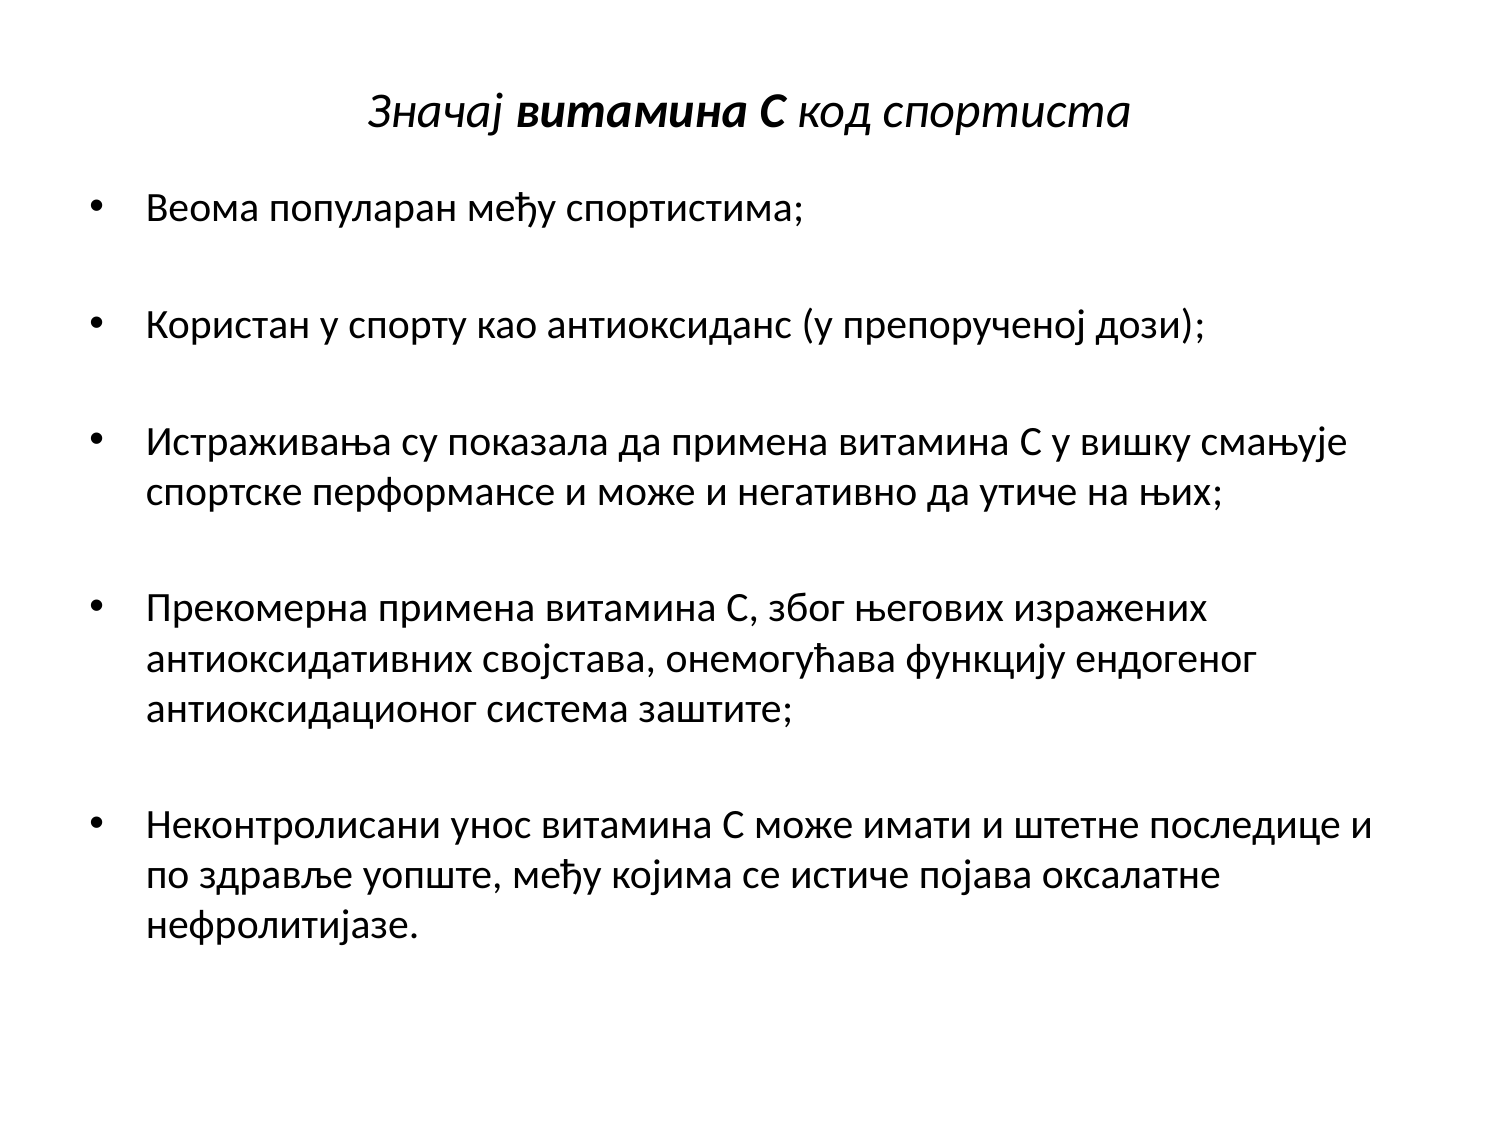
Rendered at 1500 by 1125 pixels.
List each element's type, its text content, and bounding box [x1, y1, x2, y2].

list Веома популаран међу спортистима; Користан у спорту као антиоксиданс (у препорученој дози); Истраживања су показала да примена витамина C у вишку смањује спортске перформансе и може и негативно да утиче на њих; Прекомерна примена витамина C, због његових изражених антиоксидативних својстава, онемогућава функцију ендогеног антиоксидационог система заштите; Неконтролисани унос витамина C може имати и штетне последице и по здравље уопште, међу којима се истиче појава оксалатне нефролитијазе. [74, 172, 1425, 988]
title Значај витамина C код спортиста [74, 78, 1425, 138]
